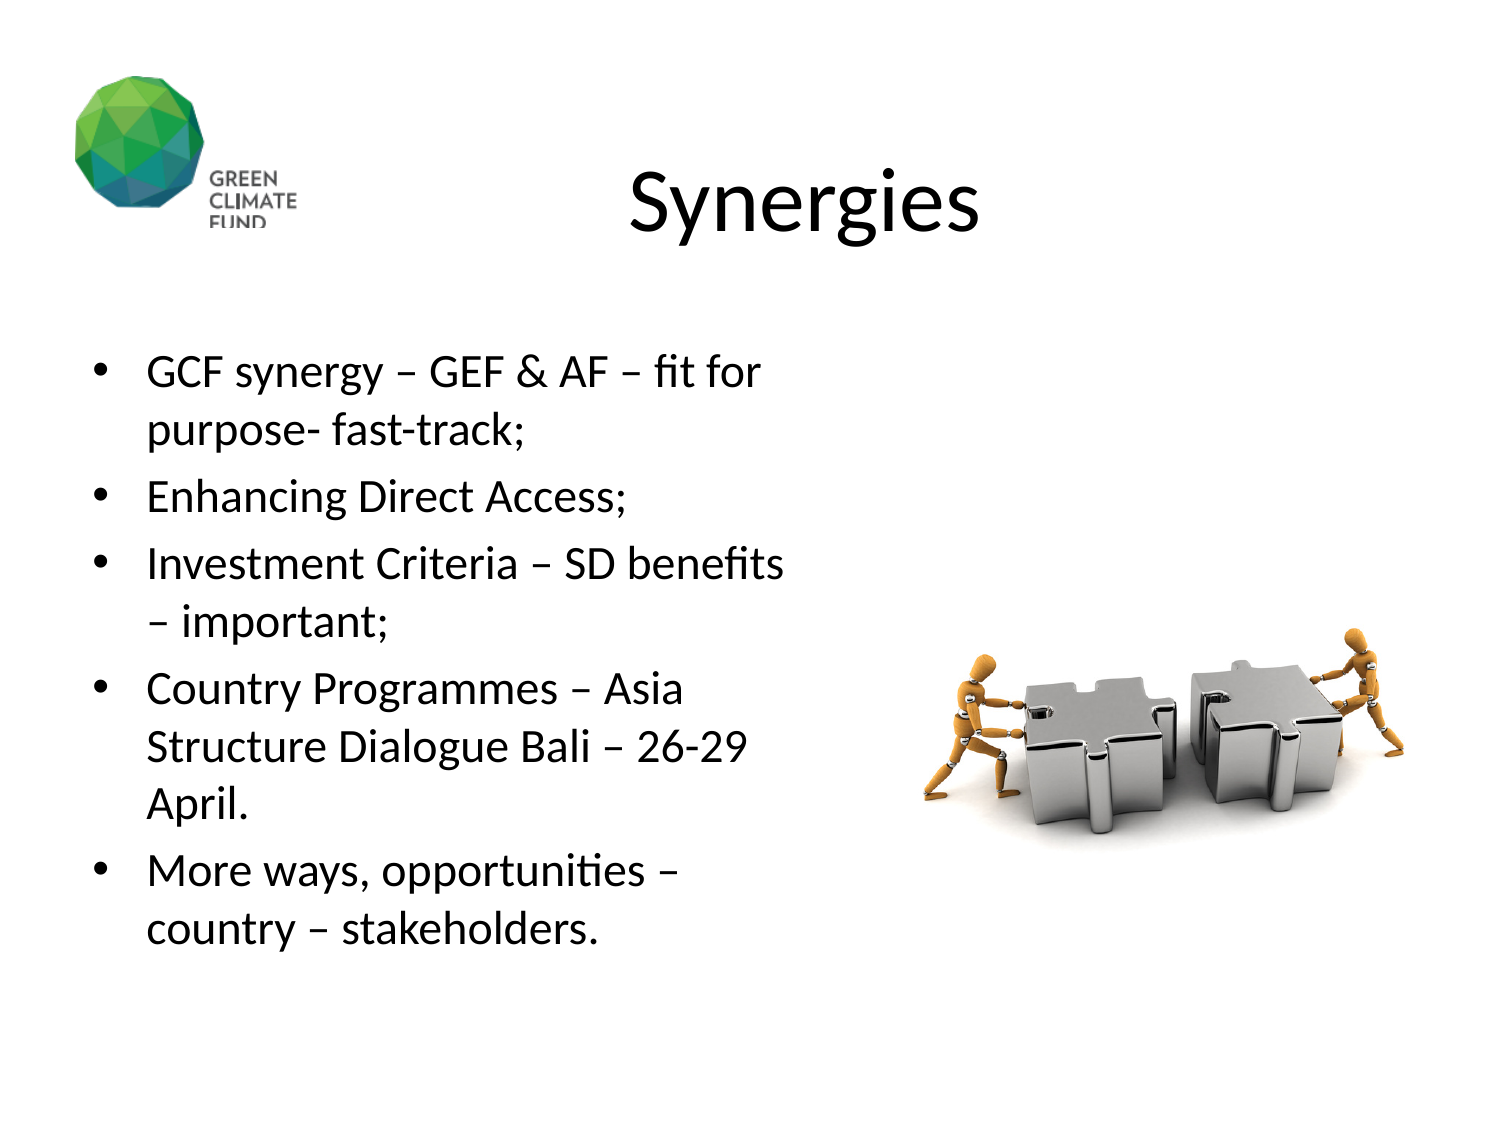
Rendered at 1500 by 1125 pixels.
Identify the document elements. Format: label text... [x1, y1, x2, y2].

picture [852, 518, 1476, 934]
list GCF synergy – GEF & AF – fit for purpose- fast-track; Enhancing Direct Access; Investment Criteria – SD benefits – important; Country Programmes – Asia Structure Dialogue Bali – 26-29 April. More ways, opportunities – country – stakeholders. [77, 332, 811, 965]
title Synergies [225, 101, 1386, 289]
